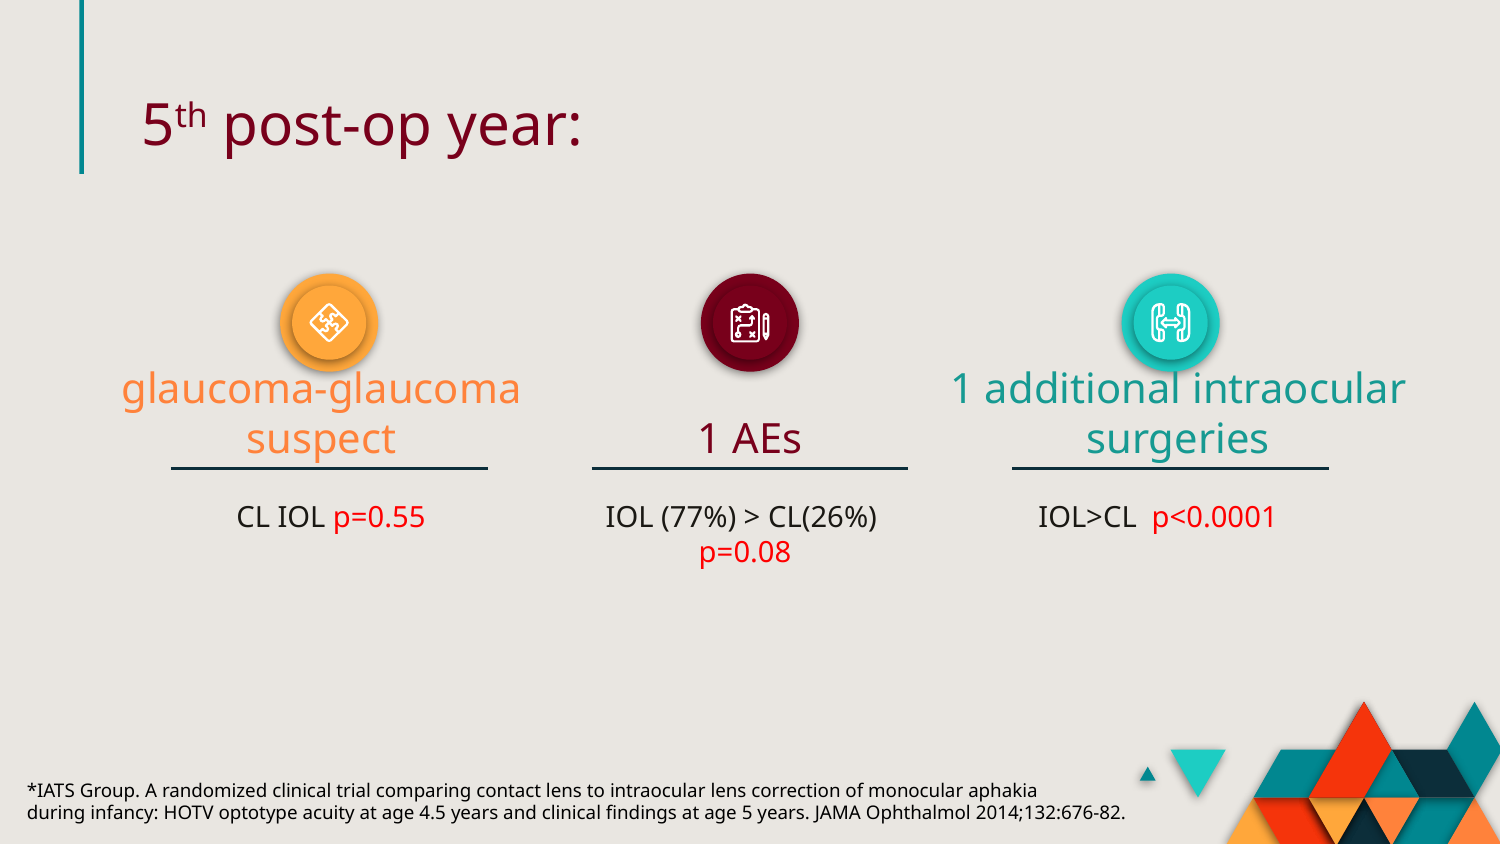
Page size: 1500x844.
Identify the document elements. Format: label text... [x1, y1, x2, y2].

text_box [279, 273, 379, 372]
title 5th post-op year: [126, 76, 1475, 172]
subtitle IOL (77%) > CL(26%) p=0.08 [586, 483, 904, 620]
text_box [730, 303, 770, 343]
text_box *IATS Group. A randomized clinical trial comparing contact lens to intraocular lens correction of monocular aphakia during infancy: HOTV optotype acuity at age 4.5 years and clinical findings at age 5 years. JAMA Ophthalmol 2014;132:676-82. [12, 770, 1145, 831]
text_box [700, 273, 800, 372]
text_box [1121, 273, 1220, 372]
subtitle glaucoma-glaucoma suspect [83, 382, 560, 477]
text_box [1150, 302, 1191, 343]
text_box IOL>CL p<0.0001 [999, 482, 1317, 620]
